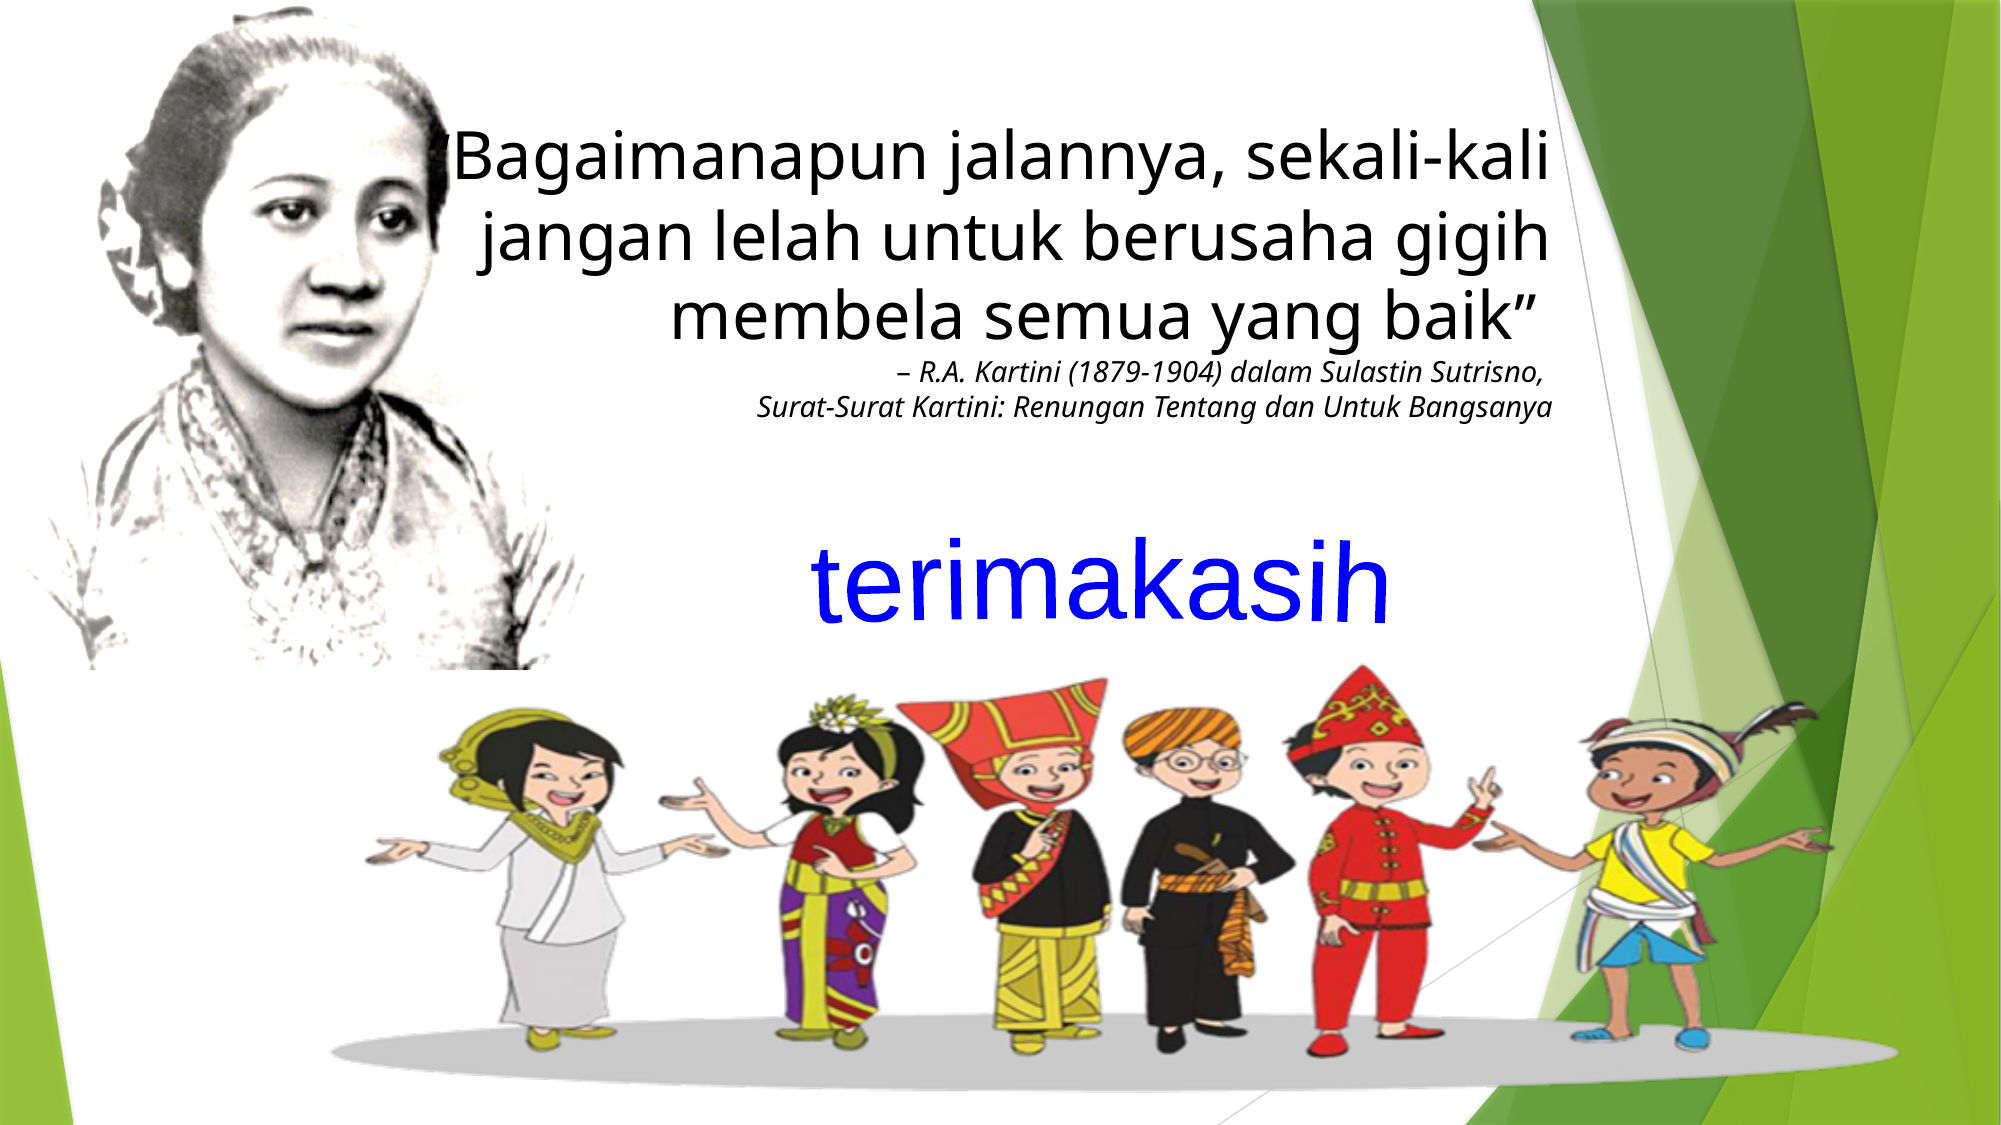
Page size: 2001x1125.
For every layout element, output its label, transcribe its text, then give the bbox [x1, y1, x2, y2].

picture [2, 0, 1956, 1125]
text_box “Bagaimanapun jalannya, sekali-kali jangan lelah untuk berusaha gigih membela semua yang baik” – R.A. Kartini (1879-1904) dalam Sulastin Sutrisno, Surat-Surat Kartini: Renungan Tentang dan Untuk Bangsanya [678, 105, 1568, 431]
